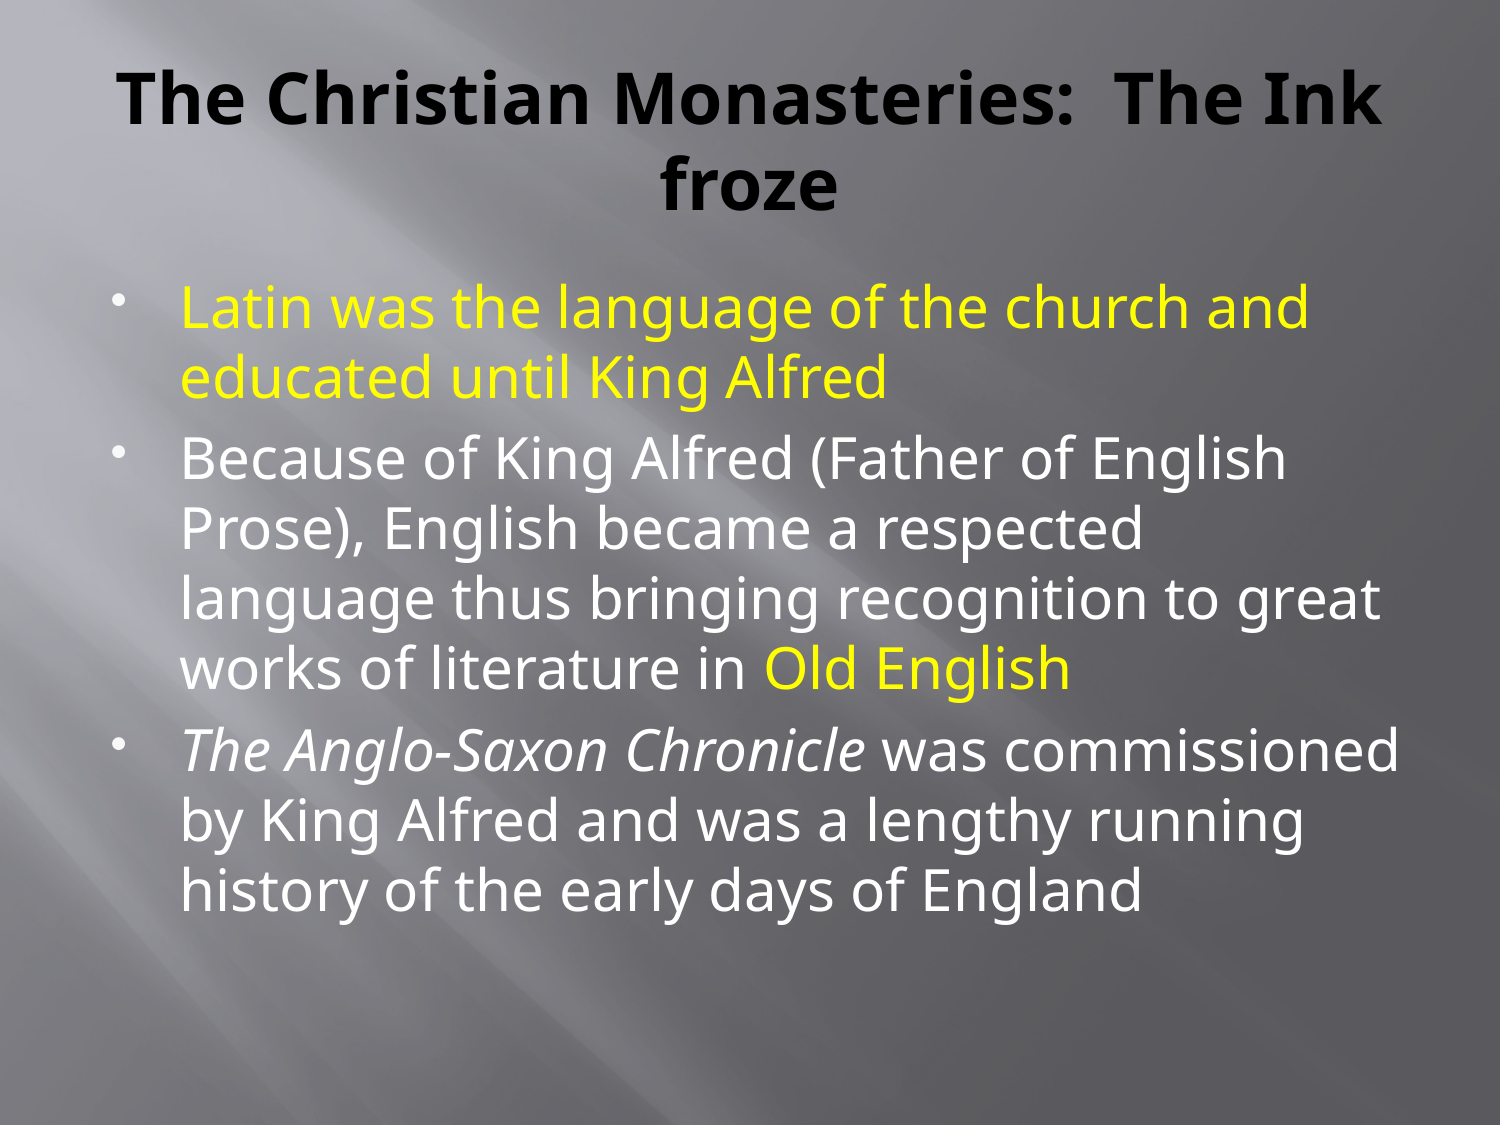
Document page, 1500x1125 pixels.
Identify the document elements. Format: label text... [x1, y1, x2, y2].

list Latin was the language of the church and educated until King Alfred Because of King Alfred (Father of English Prose), English became a respected language thus bringing recognition to great works of literature in Old English The Anglo-Saxon Chronicle was commissioned by King Alfred and was a lengthy running history of the early days of England [75, 262, 1425, 1035]
title The Christian Monasteries: The Ink froze [75, 45, 1425, 233]
